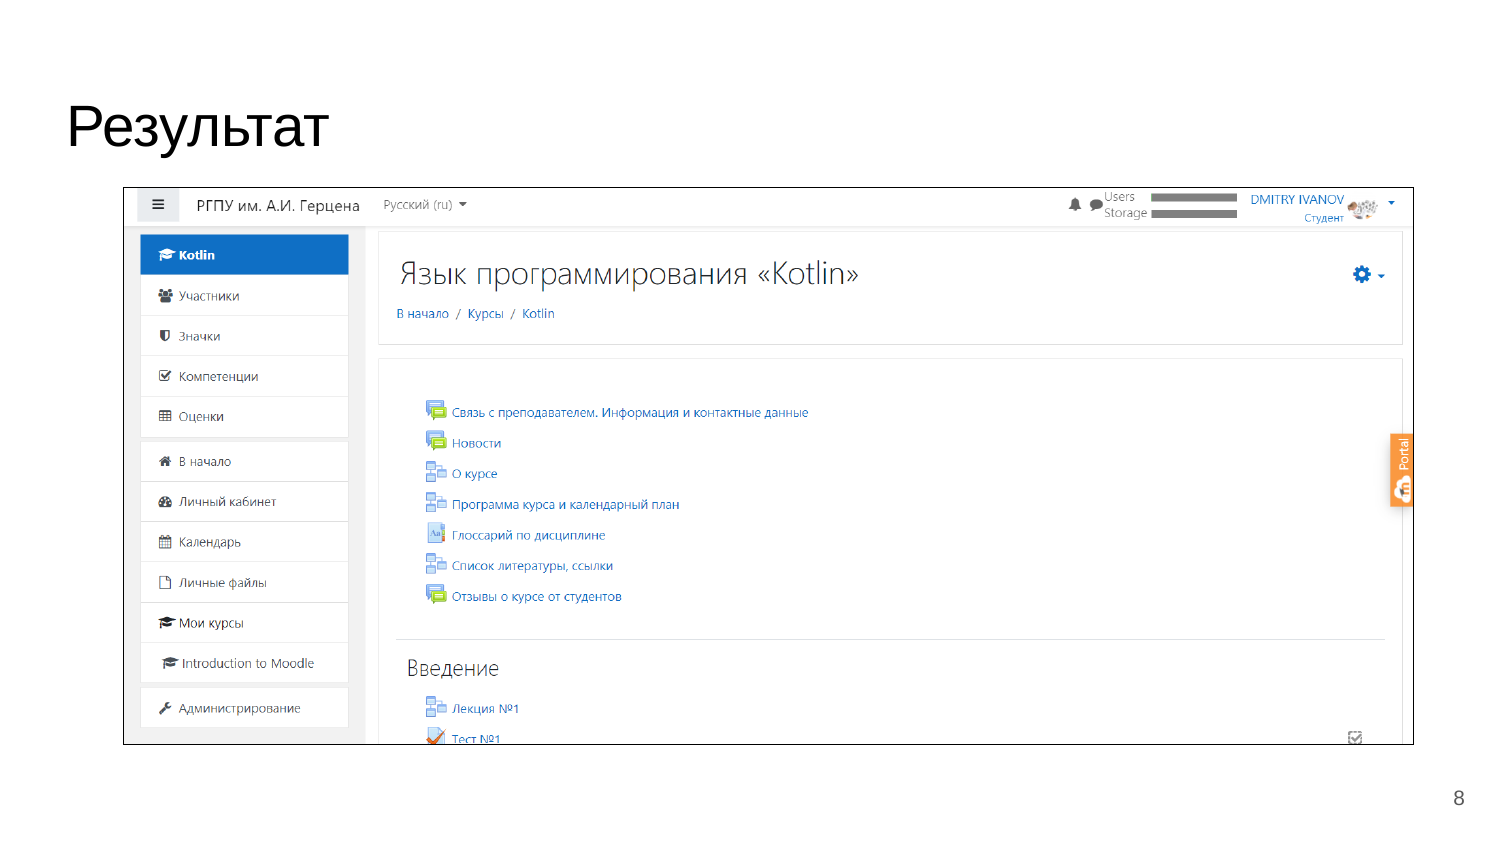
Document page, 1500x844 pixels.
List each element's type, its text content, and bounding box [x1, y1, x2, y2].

title Результат [51, 72, 1449, 167]
slide_number 8 [1389, 764, 1480, 830]
picture [122, 187, 1414, 745]
